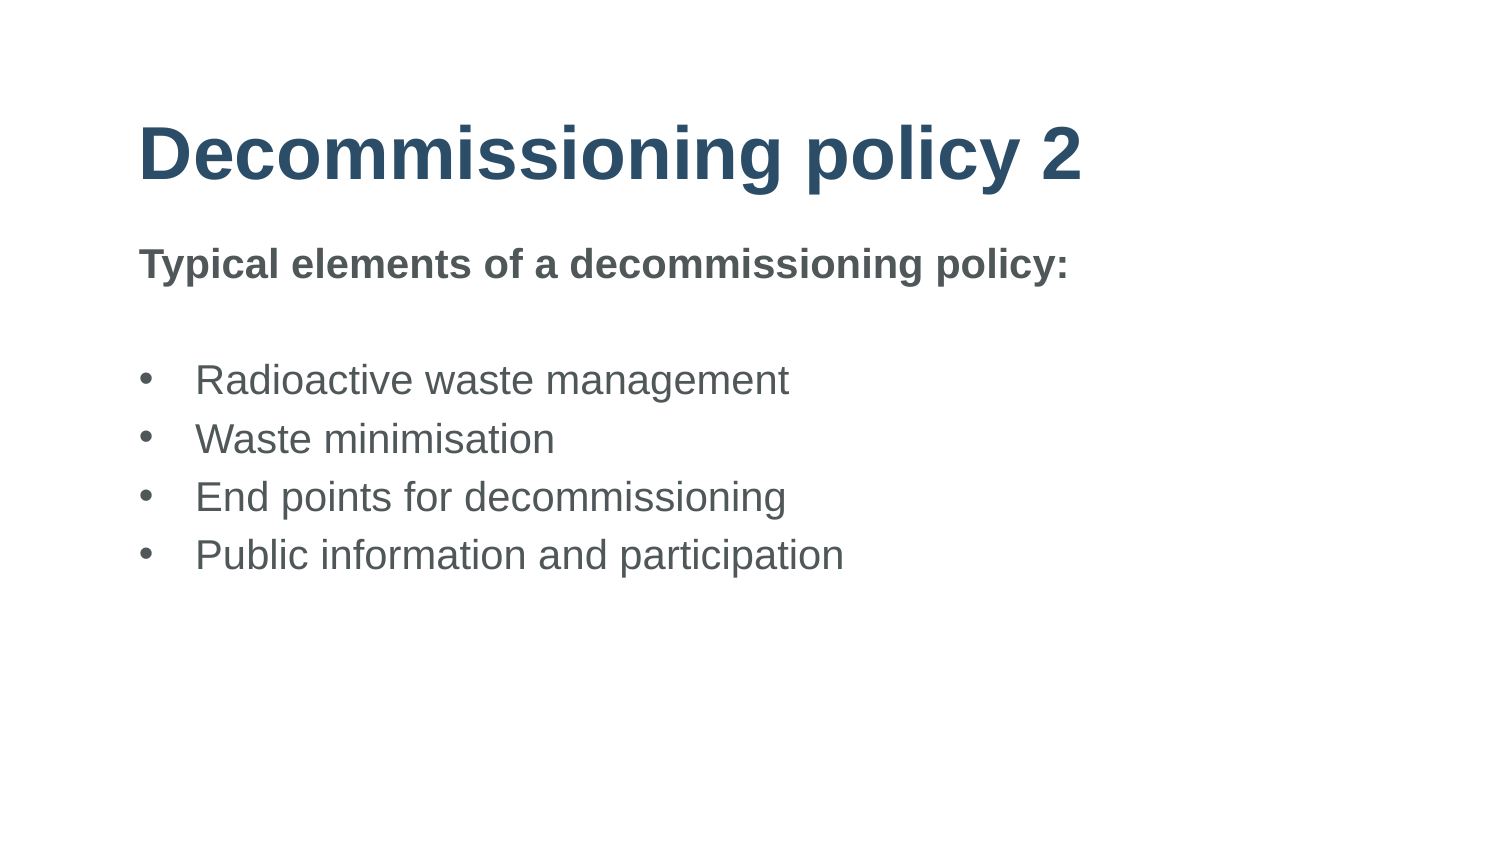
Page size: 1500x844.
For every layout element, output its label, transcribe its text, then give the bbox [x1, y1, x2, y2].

list Typical elements of a decommissioning policy: Radioactive waste management Waste minimisation End points for decommissioning Public information and participation [123, 228, 1412, 678]
title Decommissioning policy 2 [123, 79, 1412, 220]
